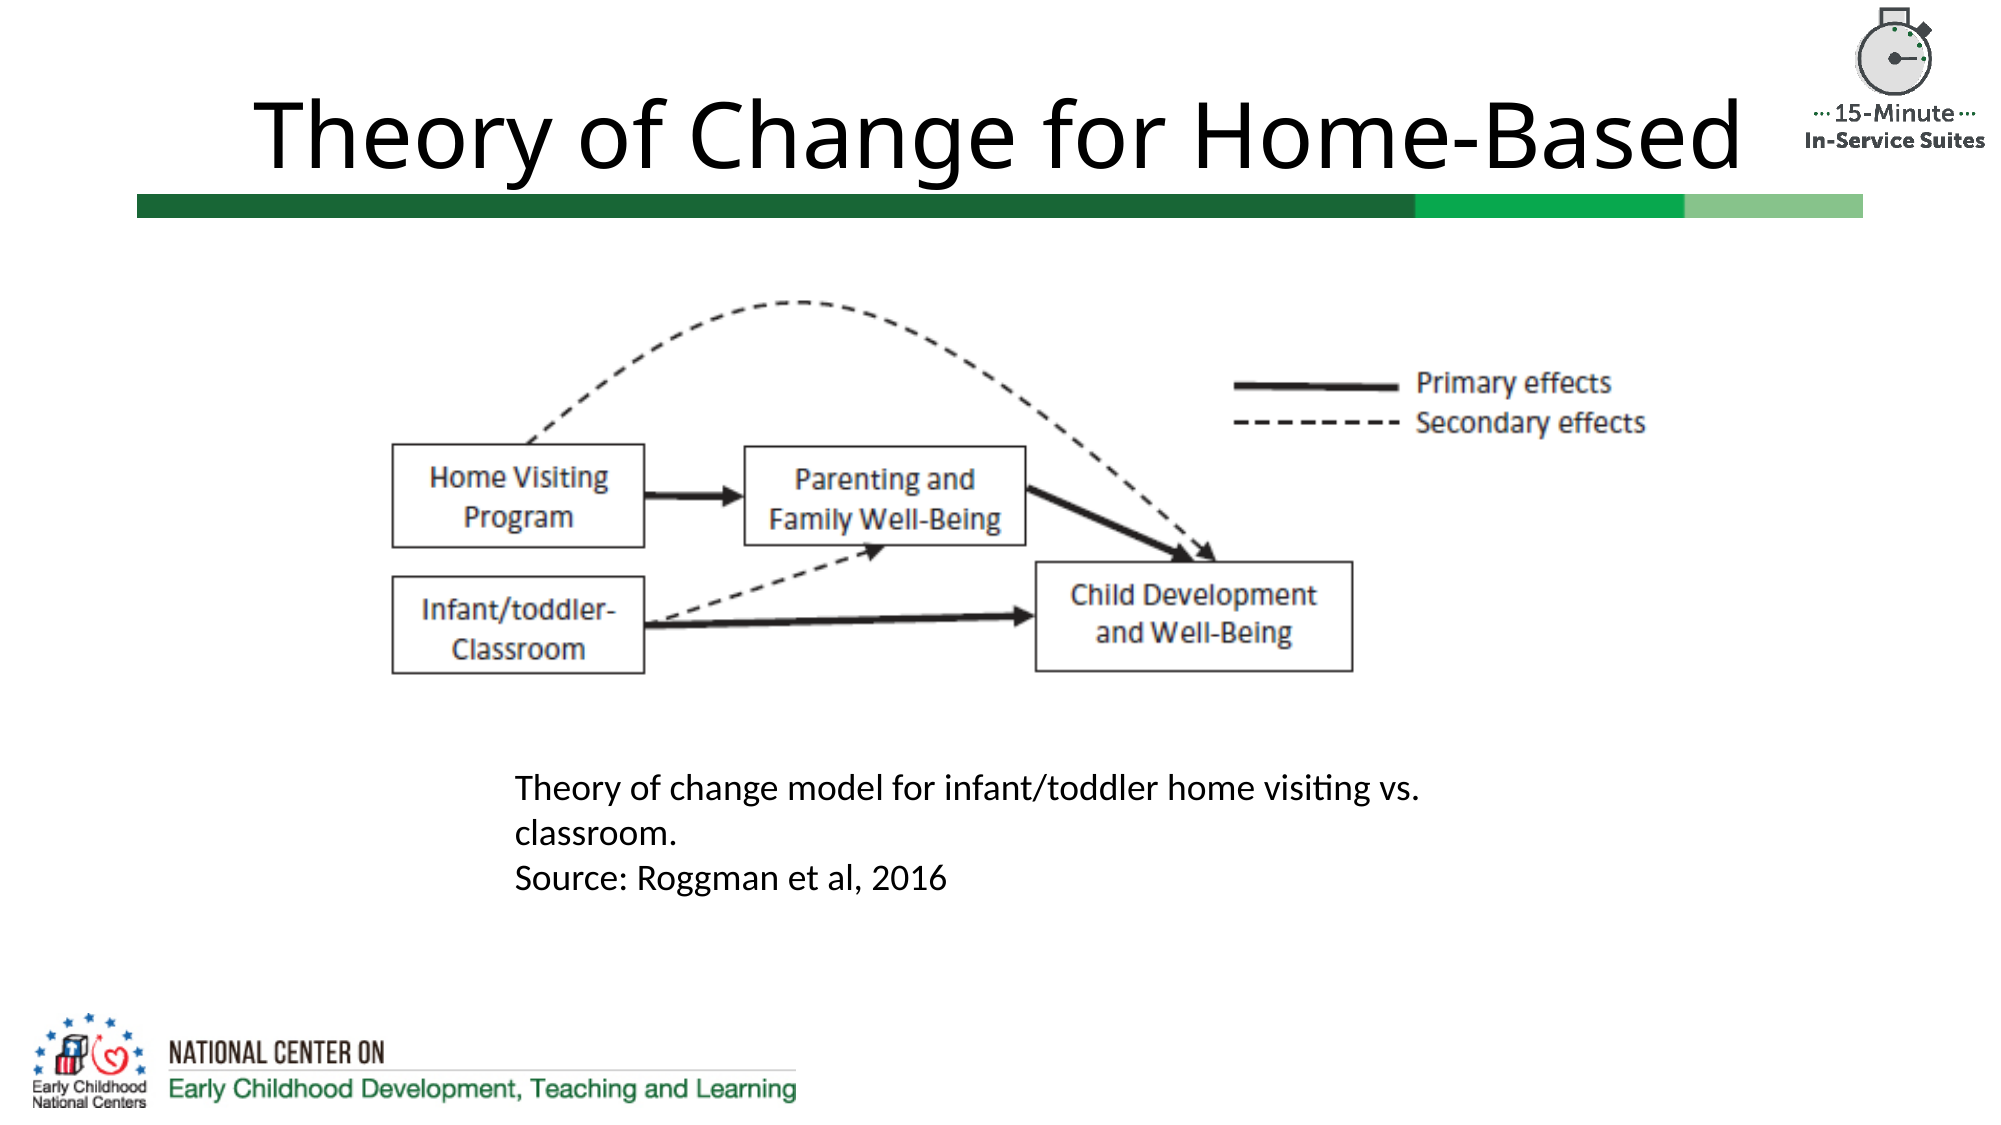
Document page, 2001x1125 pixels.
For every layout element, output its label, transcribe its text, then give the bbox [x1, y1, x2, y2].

picture [365, 276, 1683, 698]
title Theory of Change for Home-Based [137, 59, 1863, 218]
text_box Theory of change model for infant/toddler home visiting vs. classroom. Source: Roggman et al, 2016 [500, 755, 1500, 906]
picture [33, 1013, 796, 1108]
picture [1790, 0, 1999, 161]
